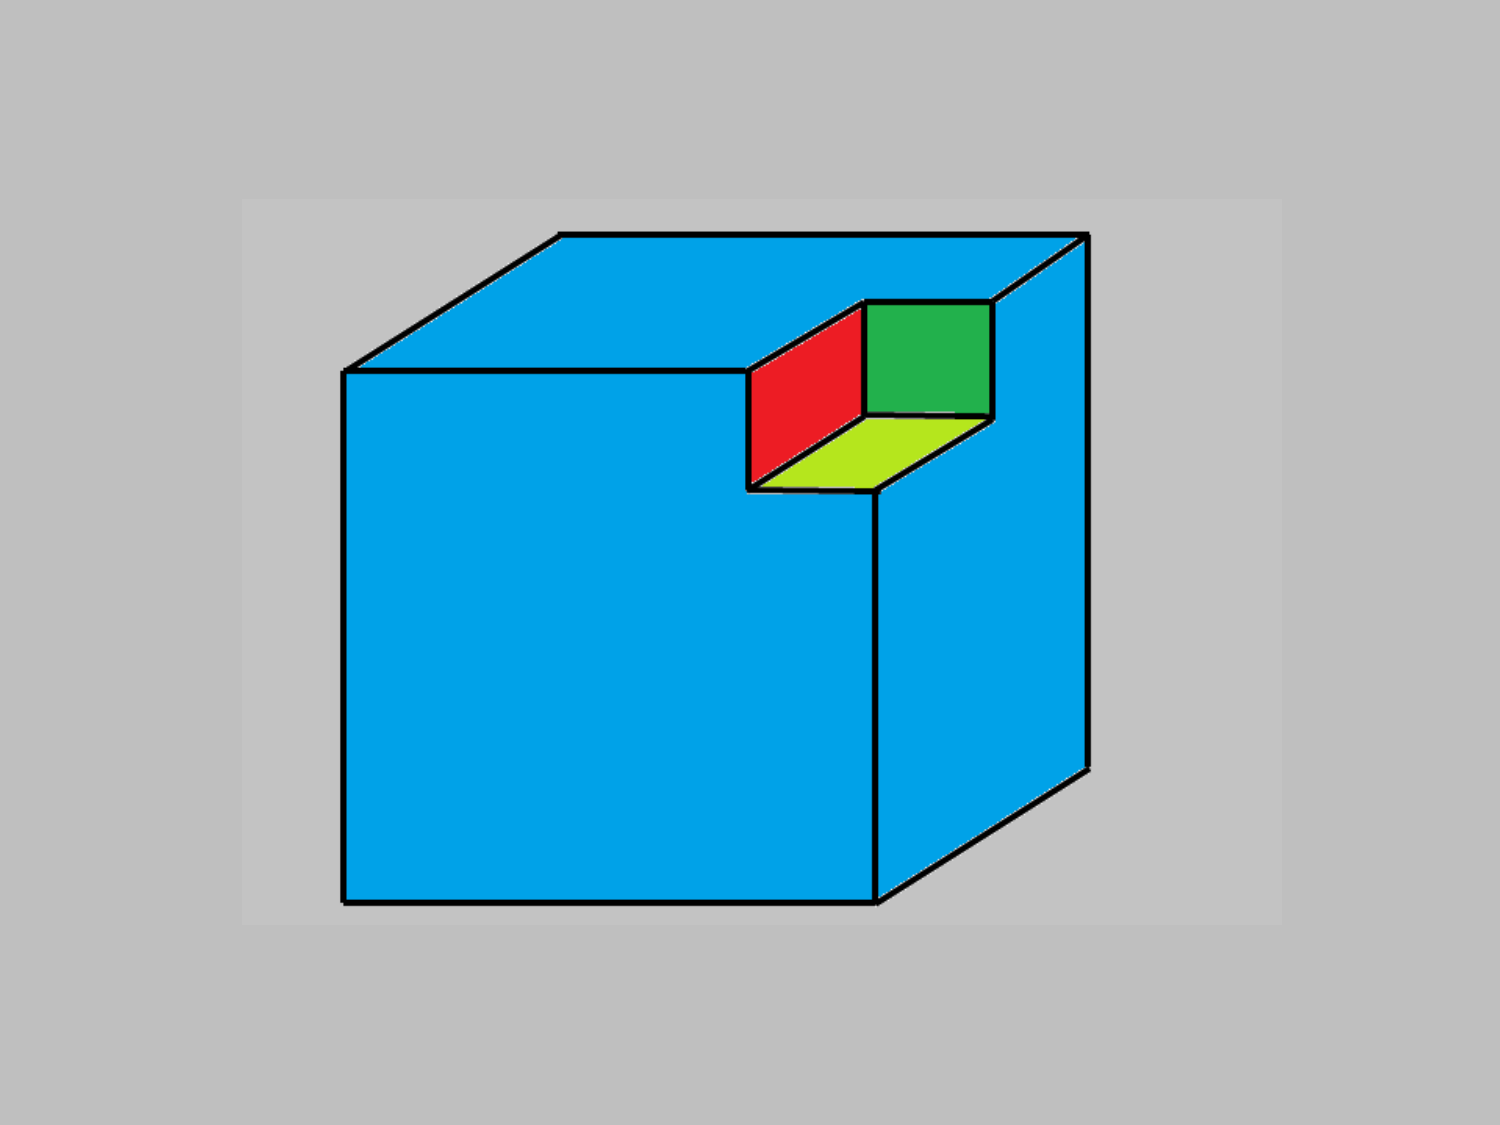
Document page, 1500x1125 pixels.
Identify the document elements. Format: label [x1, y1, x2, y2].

picture [241, 199, 1282, 926]
